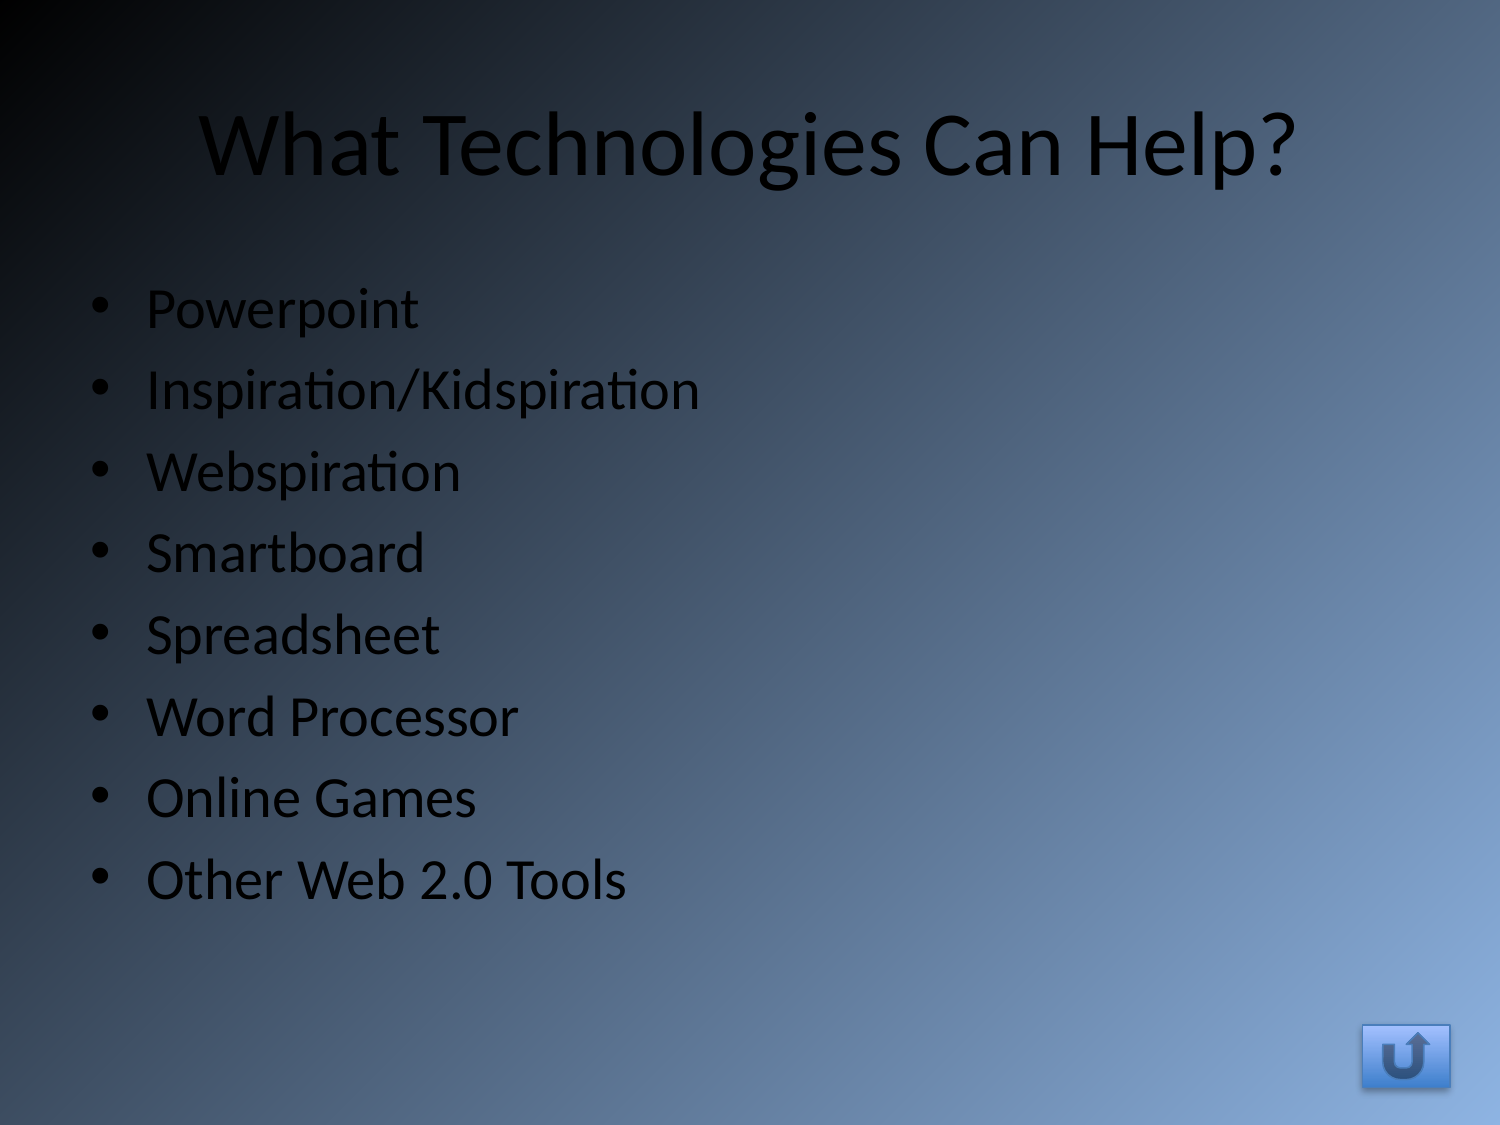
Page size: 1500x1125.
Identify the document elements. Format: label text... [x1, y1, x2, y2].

list Powerpoint Inspiration/Kidspiration Webspiration Smartboard Spreadsheet Word Processor Online Games Other Web 2.0 Tools [75, 262, 1300, 1005]
text_box [1362, 1024, 1451, 1088]
title What Technologies Can Help? [75, 45, 1425, 233]
